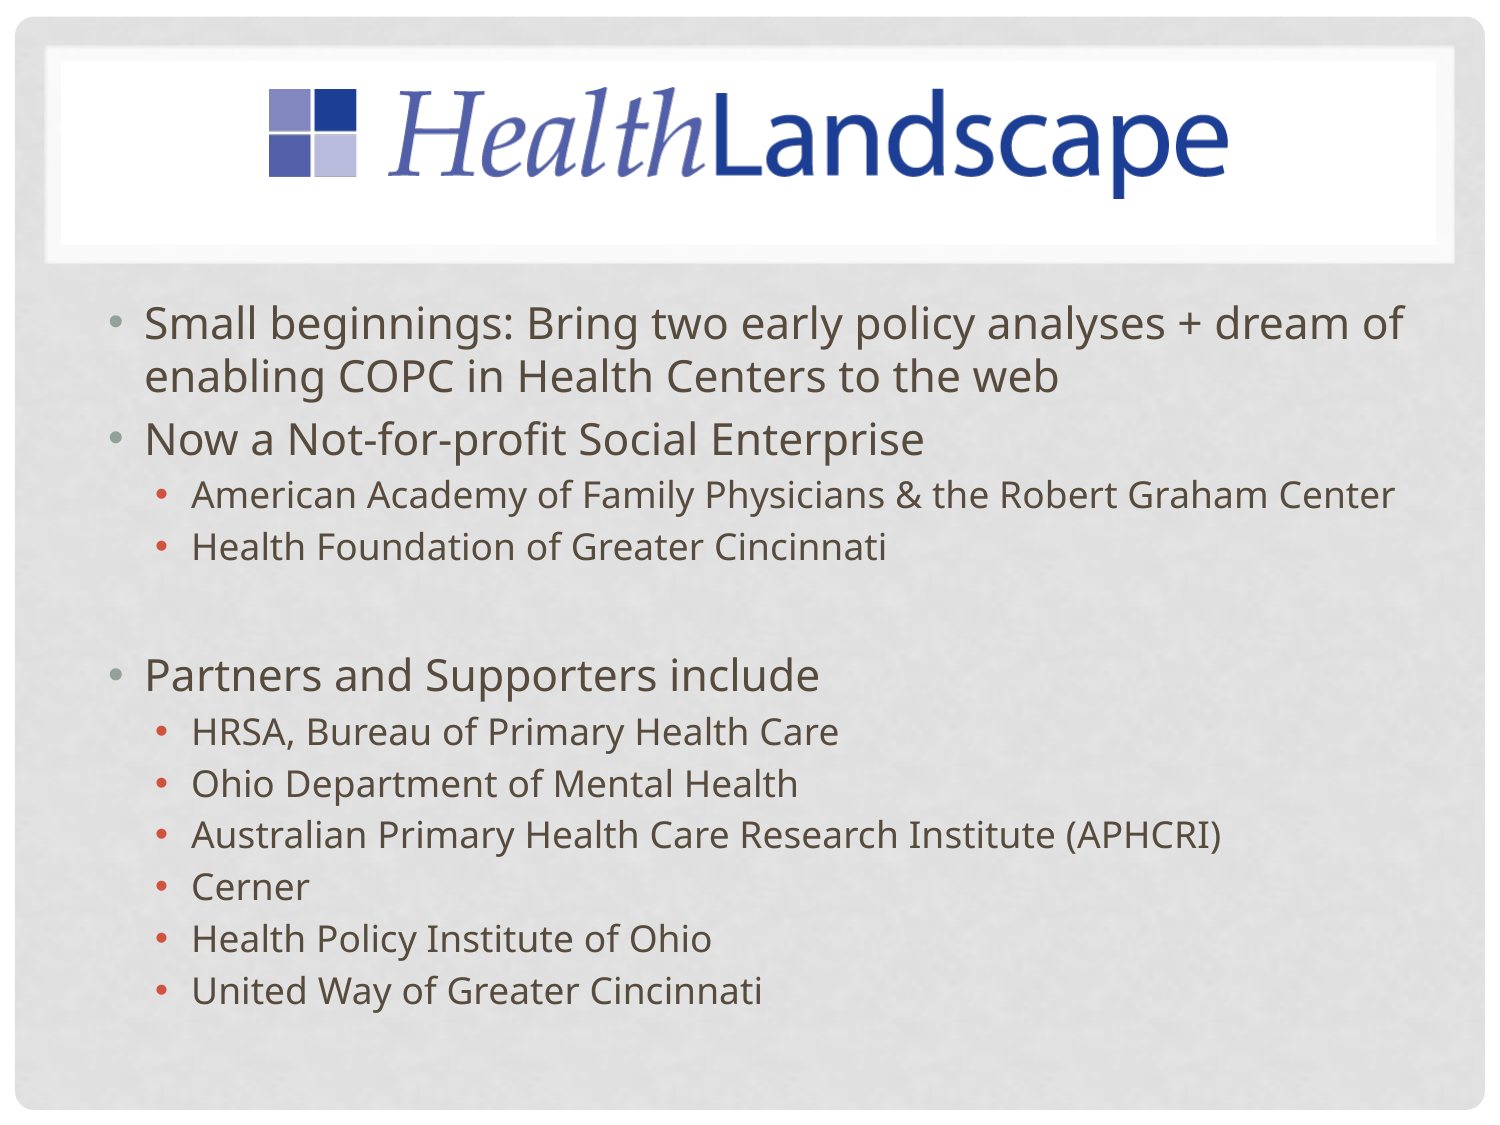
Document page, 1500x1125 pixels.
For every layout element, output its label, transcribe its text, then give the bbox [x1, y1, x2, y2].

picture [269, 87, 1228, 199]
title Health Landscape [69, 66, 1425, 238]
list Small beginnings: Bring two early policy analyses + dream of enabling COPC in Health Centers to the web Now a Not-for-profit Social Enterprise American Academy of Family Physicians & the Robert Graham Center Health Foundation of Greater Cincinnati Partners and Supporters include HRSA, Bureau of Primary Health Care Ohio Department of Mental Health Australian Primary Health Care Research Institute (APHCRI) Cerner Health Policy Institute of Ohio United Way of Greater Cincinnati [75, 287, 1425, 1063]
